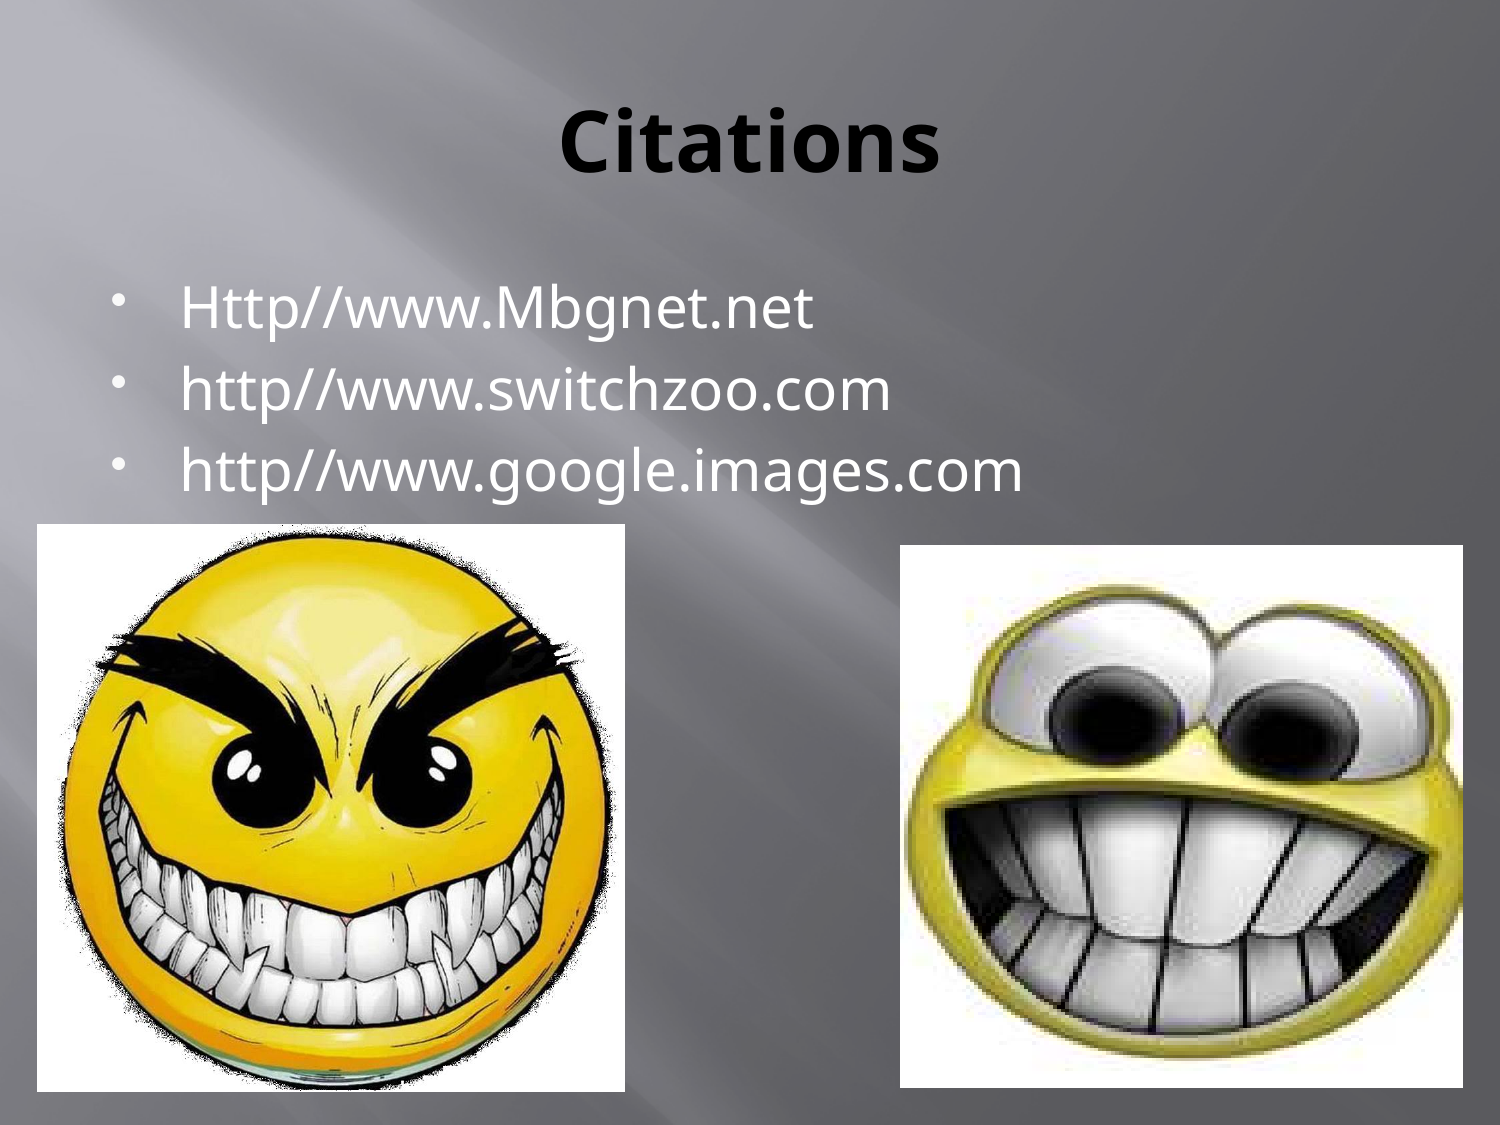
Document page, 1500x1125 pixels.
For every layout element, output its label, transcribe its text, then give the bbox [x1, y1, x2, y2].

list Http//www.Mbgnet.net http//www.switchzoo.com http//www.google.images.com [75, 262, 1425, 1035]
picture [899, 545, 1463, 1088]
title Citations [75, 45, 1425, 233]
picture [37, 524, 626, 1092]
